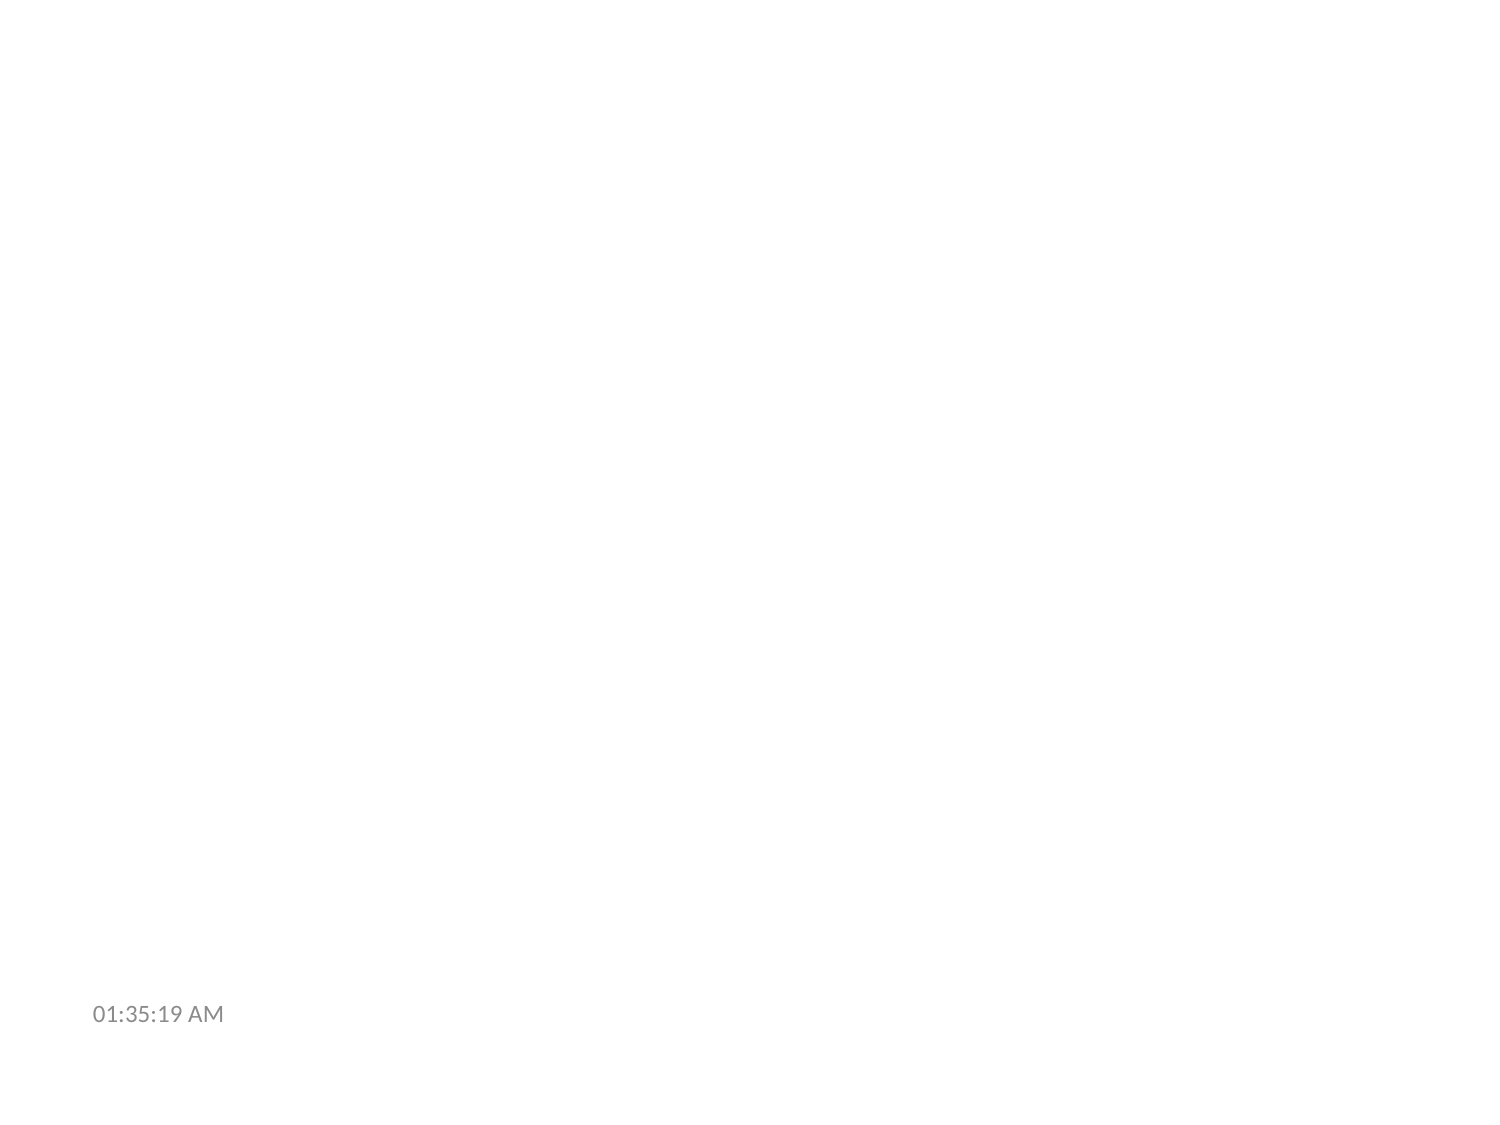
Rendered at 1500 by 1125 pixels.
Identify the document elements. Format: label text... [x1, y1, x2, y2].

text_box 3:35:09 PM [77, 982, 428, 1043]
